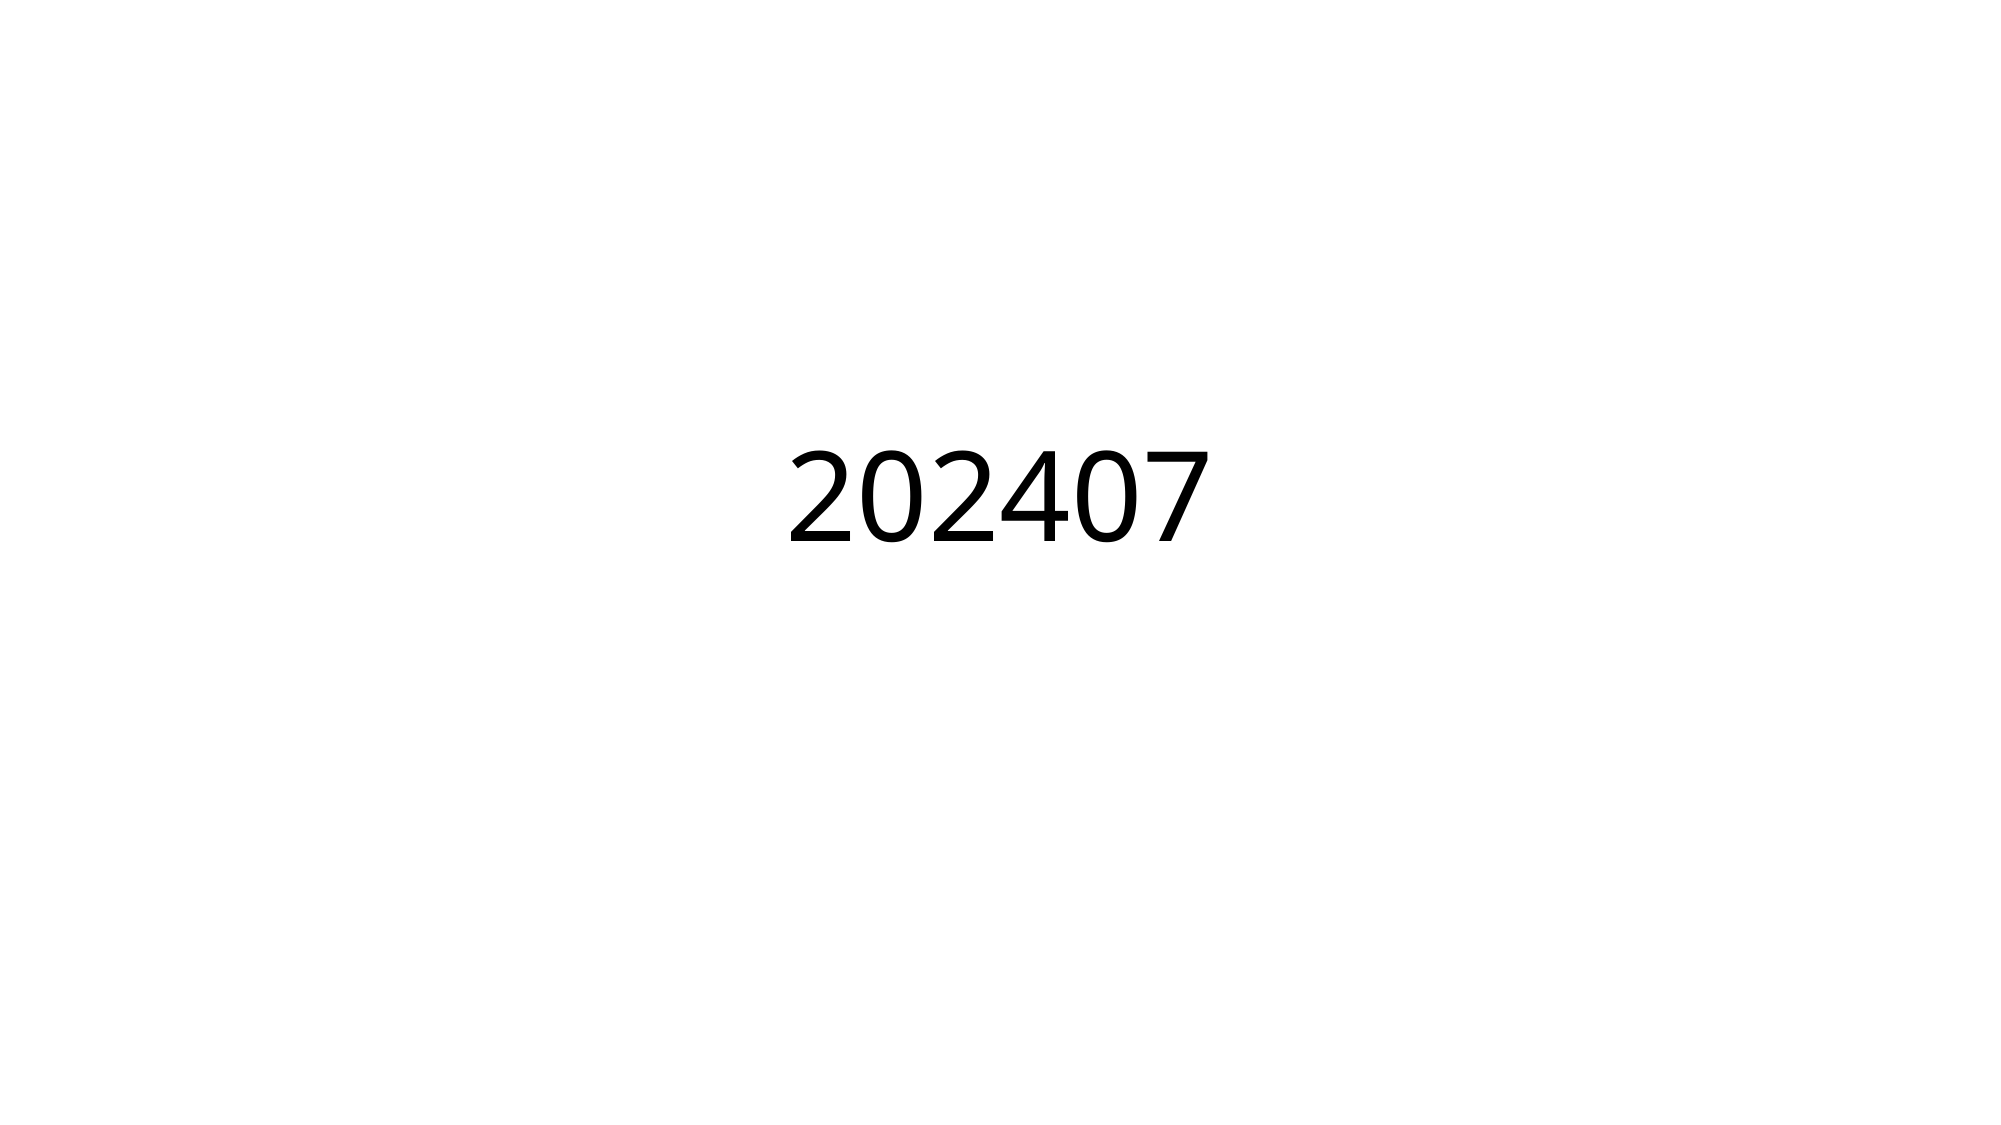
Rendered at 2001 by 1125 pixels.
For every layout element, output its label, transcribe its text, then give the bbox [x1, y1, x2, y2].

title 202407 [249, 184, 1750, 576]
